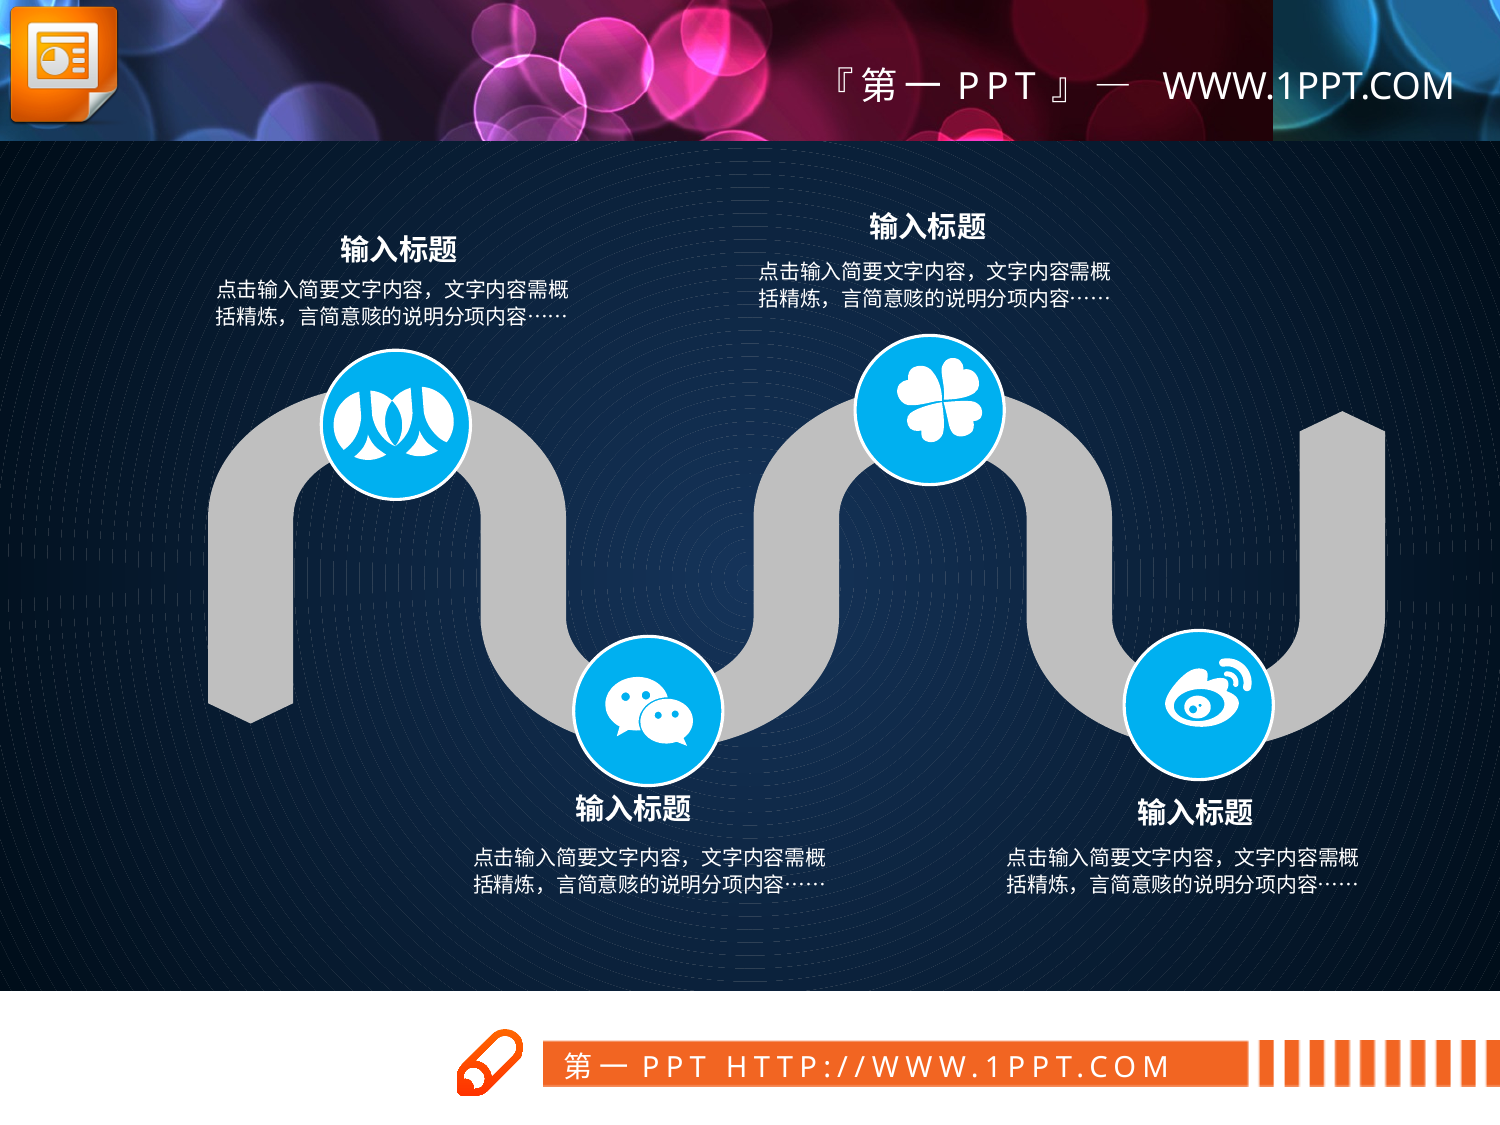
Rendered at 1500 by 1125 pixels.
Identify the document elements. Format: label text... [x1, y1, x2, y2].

text_box [714, 397, 876, 743]
text_box 输入标题 [605, 208, 987, 244]
text_box [456, 398, 590, 735]
text_box [1264, 411, 1386, 743]
picture [543, 1040, 1500, 1087]
text_box 输入标题 [310, 790, 692, 826]
text_box 输入标题 [873, 794, 1255, 830]
text_box [855, 335, 1005, 485]
text_box 点击输入简要文字内容，文字内容需概括精炼，言简意赅的说明分项内容…… [726, 256, 1112, 311]
text_box [405, 430, 438, 457]
text_box [370, 387, 413, 447]
text_box [333, 391, 362, 450]
text_box 点击输入简要文字内容，文字内容需概括精炼，言简意赅的说明分项内容…… [974, 842, 1360, 897]
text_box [605, 675, 693, 749]
text_box [573, 636, 723, 786]
text_box 点击输入简要文字内容，文字内容需概括精炼，言简意赅的说明分项内容…… [184, 274, 569, 329]
text_box [354, 434, 387, 460]
text_box [897, 365, 983, 443]
text_box [321, 350, 471, 500]
text_box [941, 358, 980, 400]
text_box [208, 392, 331, 724]
text_box 输入标题 [76, 231, 458, 267]
picture [0, 0, 1500, 141]
text_box [1124, 630, 1274, 780]
text_box [1219, 658, 1252, 692]
text_box [985, 395, 1136, 738]
text_box [1165, 668, 1239, 727]
text_box [421, 386, 454, 443]
text_box 点击输入简要文字内容，文字内容需概括精炼，言简意赅的说明分项内容…… [441, 842, 827, 897]
